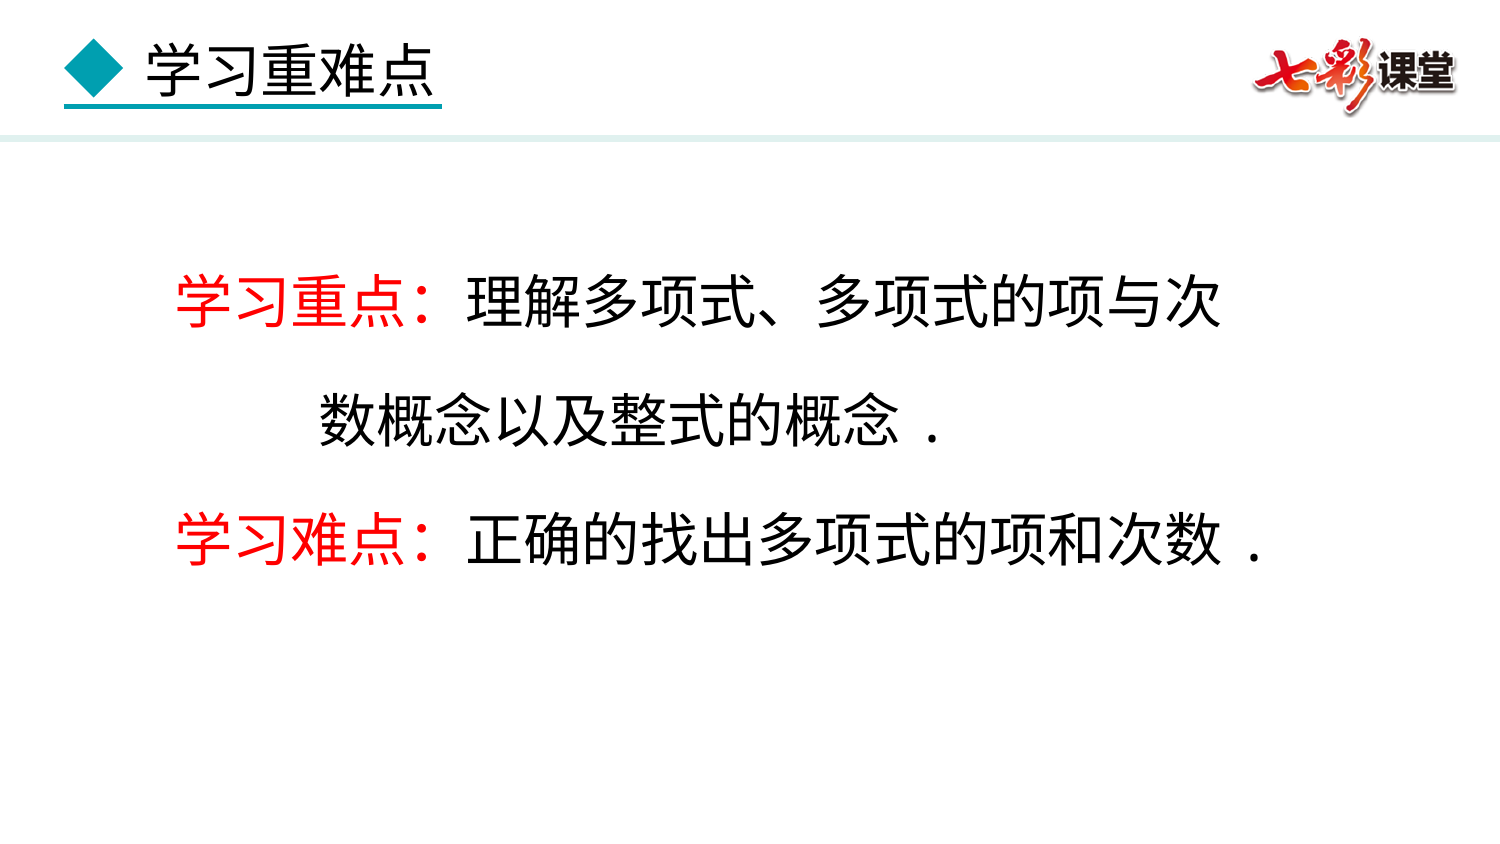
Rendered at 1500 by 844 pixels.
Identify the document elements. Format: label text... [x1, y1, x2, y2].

picture [1249, 32, 1461, 118]
text_box 学习重点：理解多项式、多项式的项与次 数概念以及整式的概念. 学习难点：正确的找出多项式的项和次数. [159, 209, 1420, 581]
